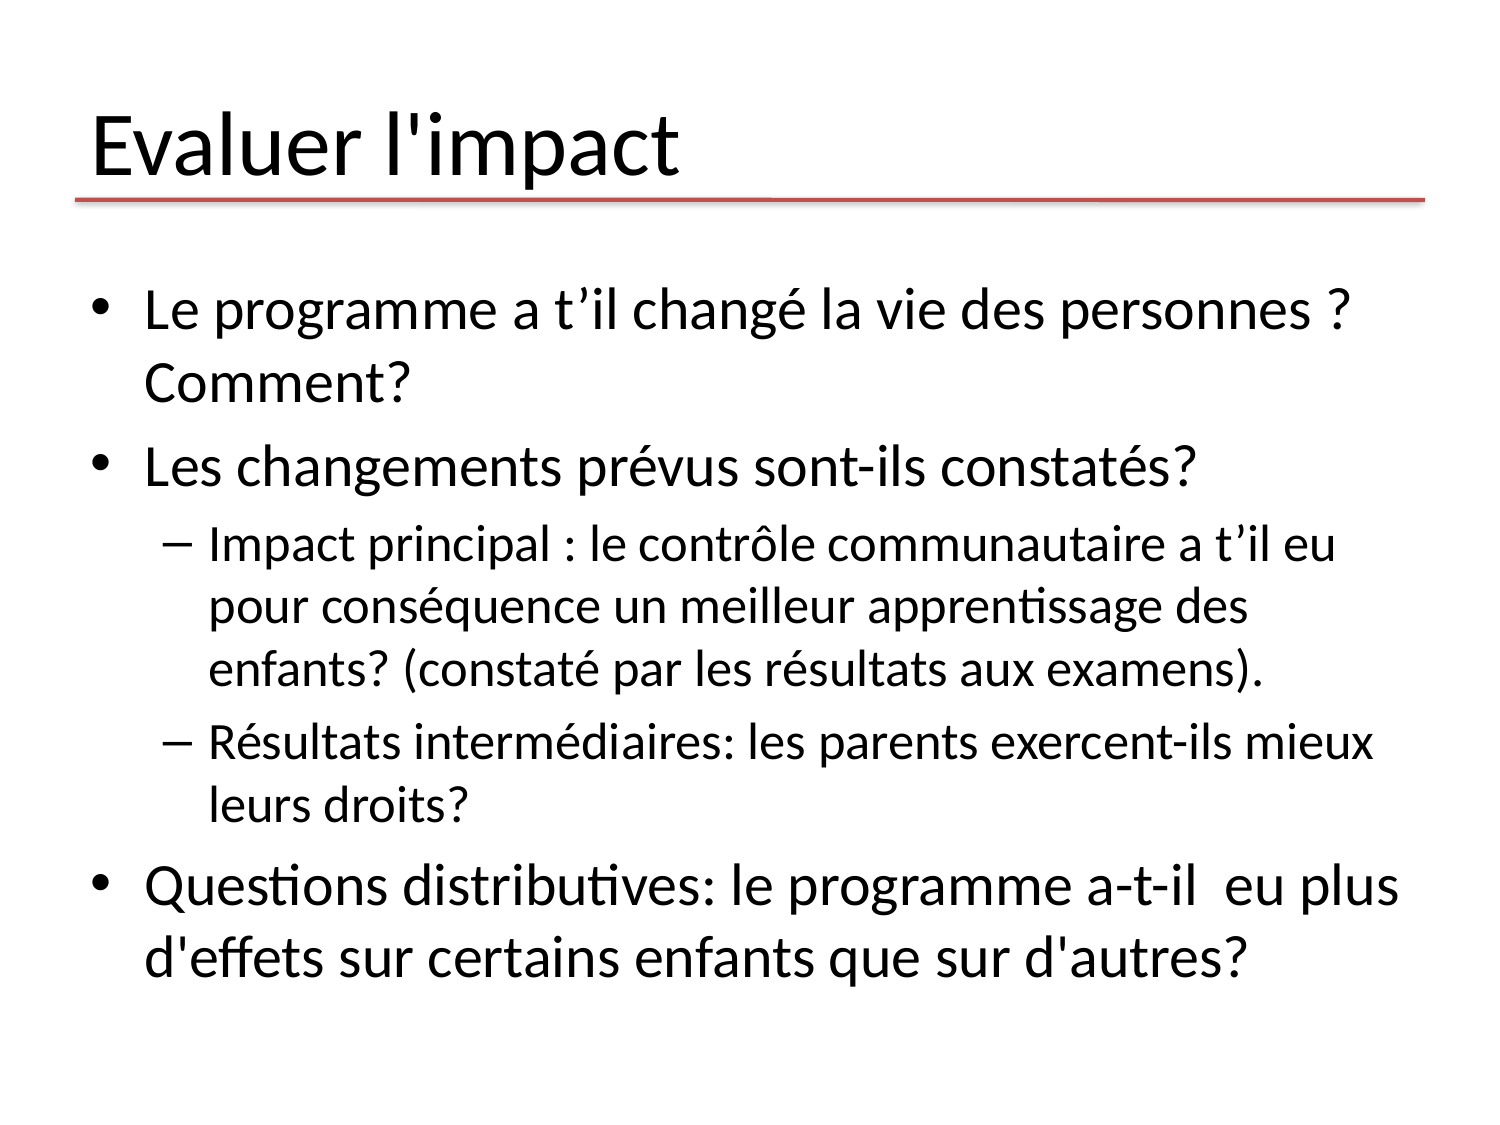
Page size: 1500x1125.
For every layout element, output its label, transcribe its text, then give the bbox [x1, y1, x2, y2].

title Evaluer l'impact [75, 45, 1425, 233]
list Le programme a t’il changé la vie des personnes ? Comment? Les changements prévus sont-ils constatés? Impact principal : le contrôle communautaire a t’il eu pour conséquence un meilleur apprentissage des enfants? (constaté par les résultats aux examens). Résultats intermédiaires: les parents exercent-ils mieux leurs droits? Questions distributives: le programme a-t-il eu plus d'effets sur certains enfants que sur d'autres? [75, 262, 1425, 1005]
